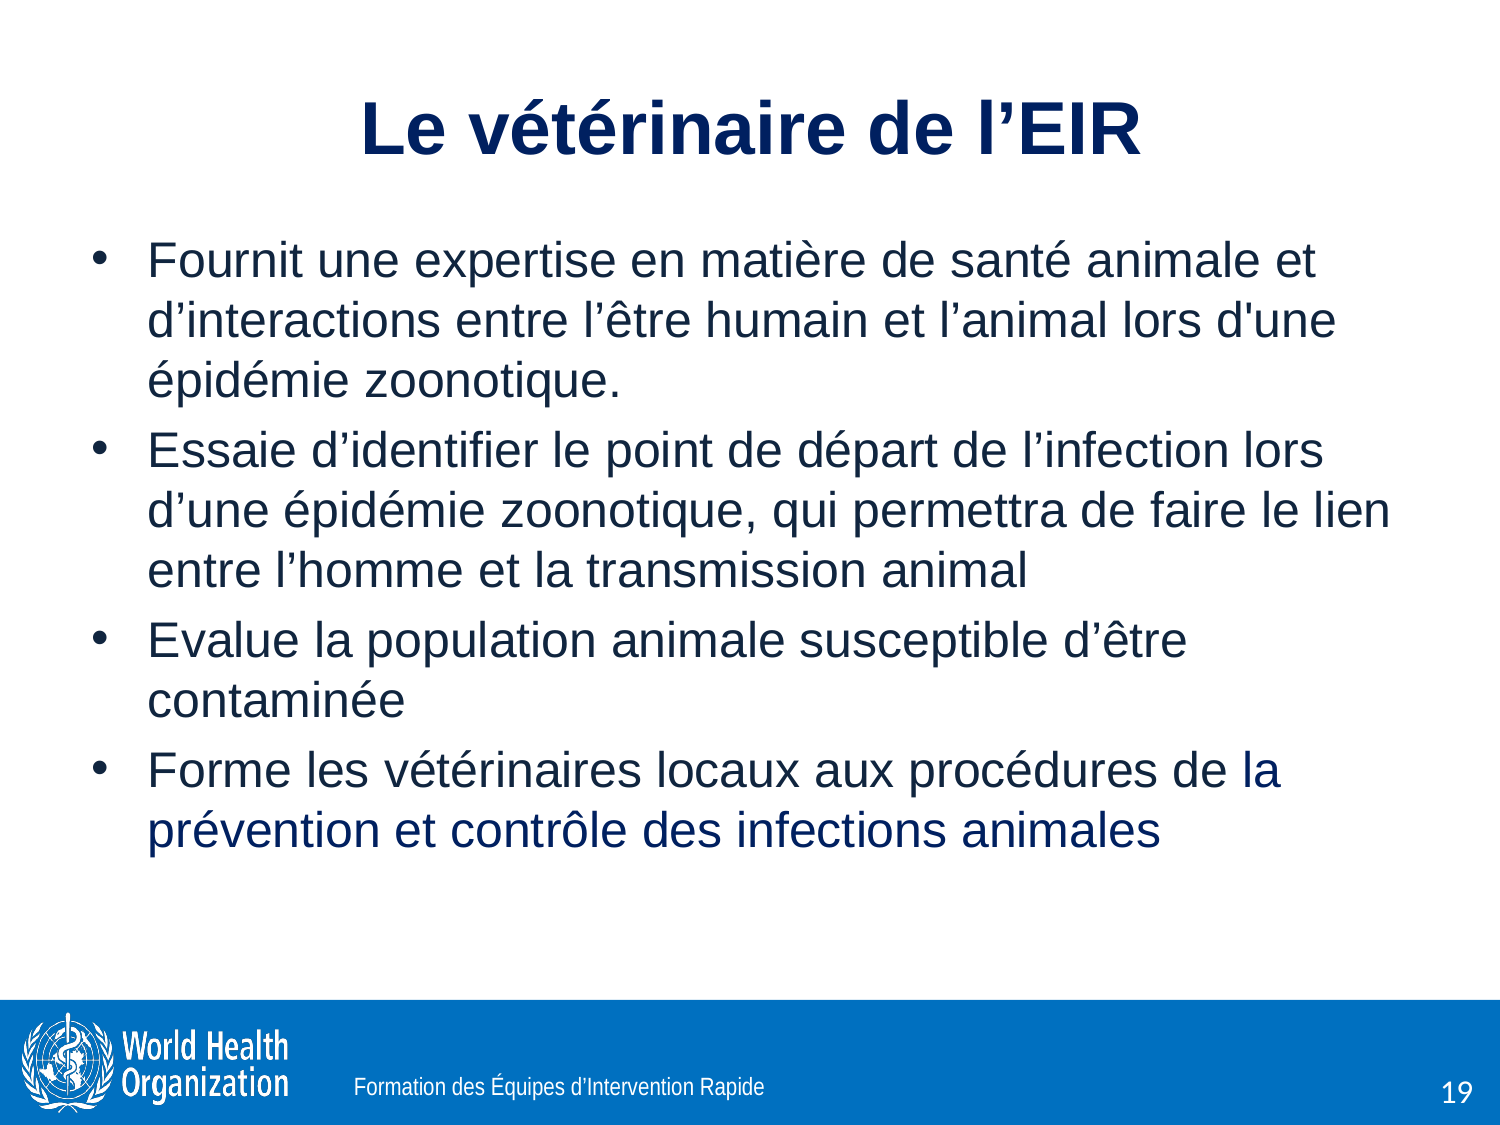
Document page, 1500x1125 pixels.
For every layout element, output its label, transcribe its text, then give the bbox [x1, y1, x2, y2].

picture [21, 1012, 288, 1113]
list Fournit une expertise en matière de santé animale et d’interactions entre l’être humain et l’animal lors d'une épidémie zoonotique. Essaie d’identifier le point de départ de l’infection lors d’une épidémie zoonotique, qui permettra de faire le lien entre l’homme et la transmission animal Evalue la population animale susceptible d’être contaminée Forme les vétérinaires locaux aux procédures de la prévention et contrôle des infections animales [76, 219, 1427, 963]
title Le vétérinaire de l’EIR [76, 30, 1427, 219]
